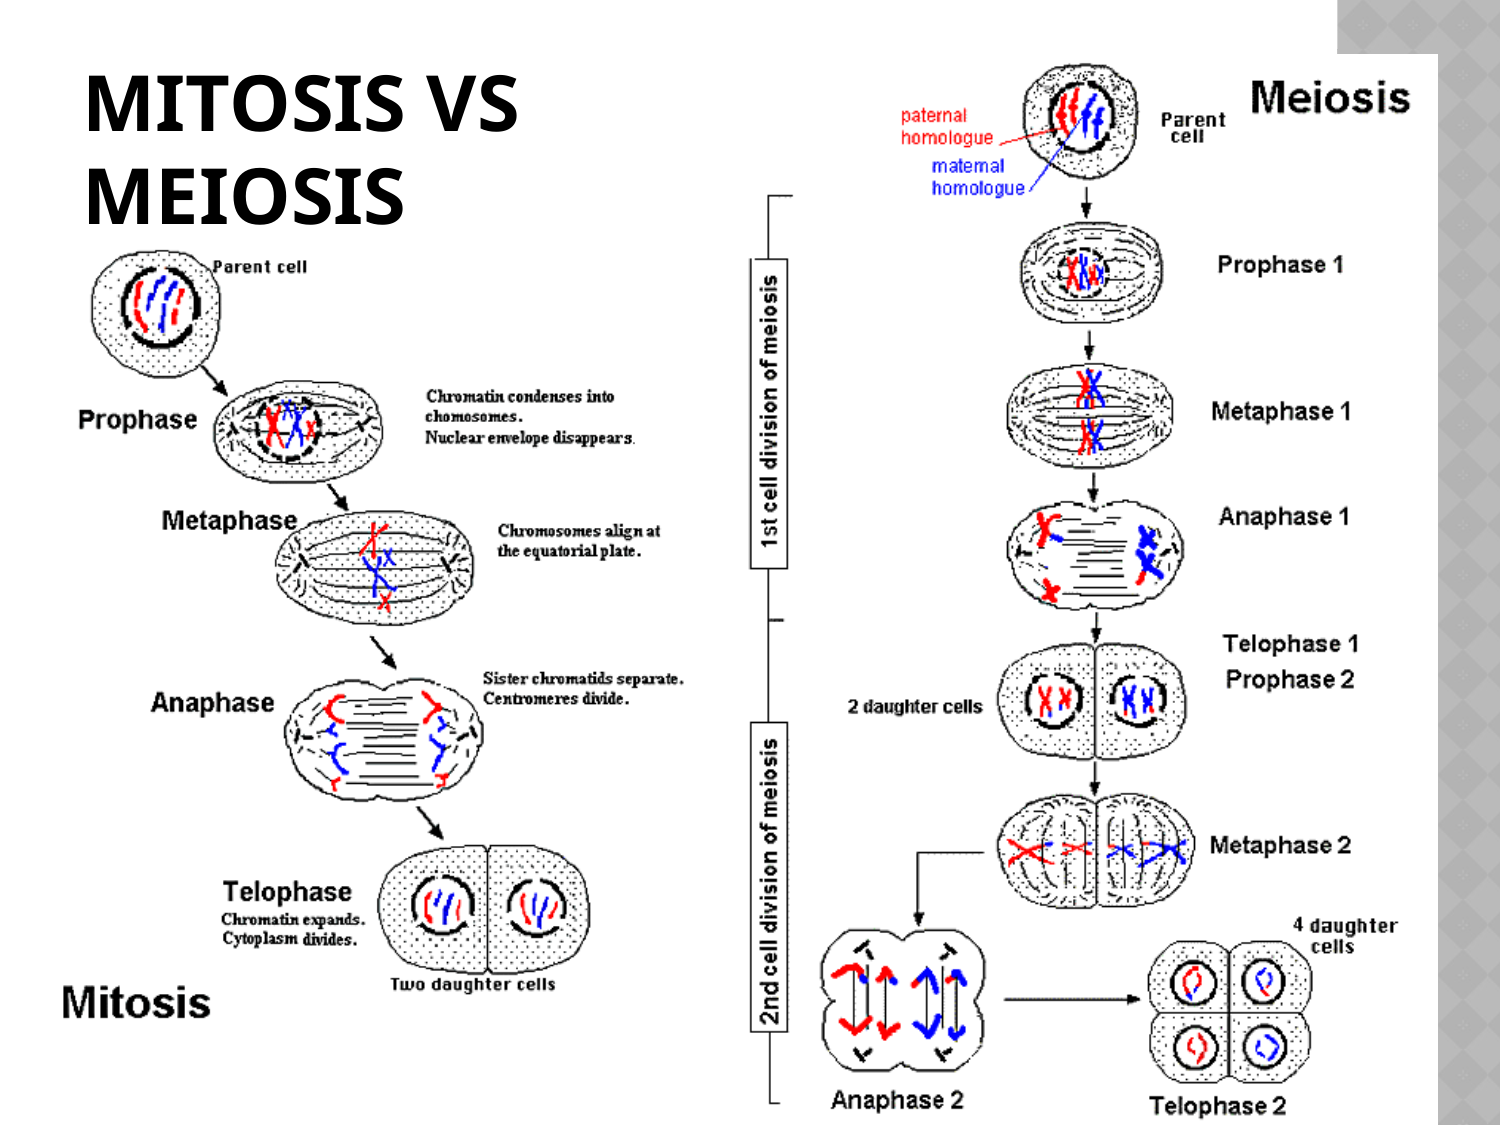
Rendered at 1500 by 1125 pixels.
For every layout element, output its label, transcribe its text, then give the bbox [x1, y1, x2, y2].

picture [724, 53, 1438, 1125]
title Mitosis vs meiosis [75, 52, 725, 240]
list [37, 237, 703, 1033]
